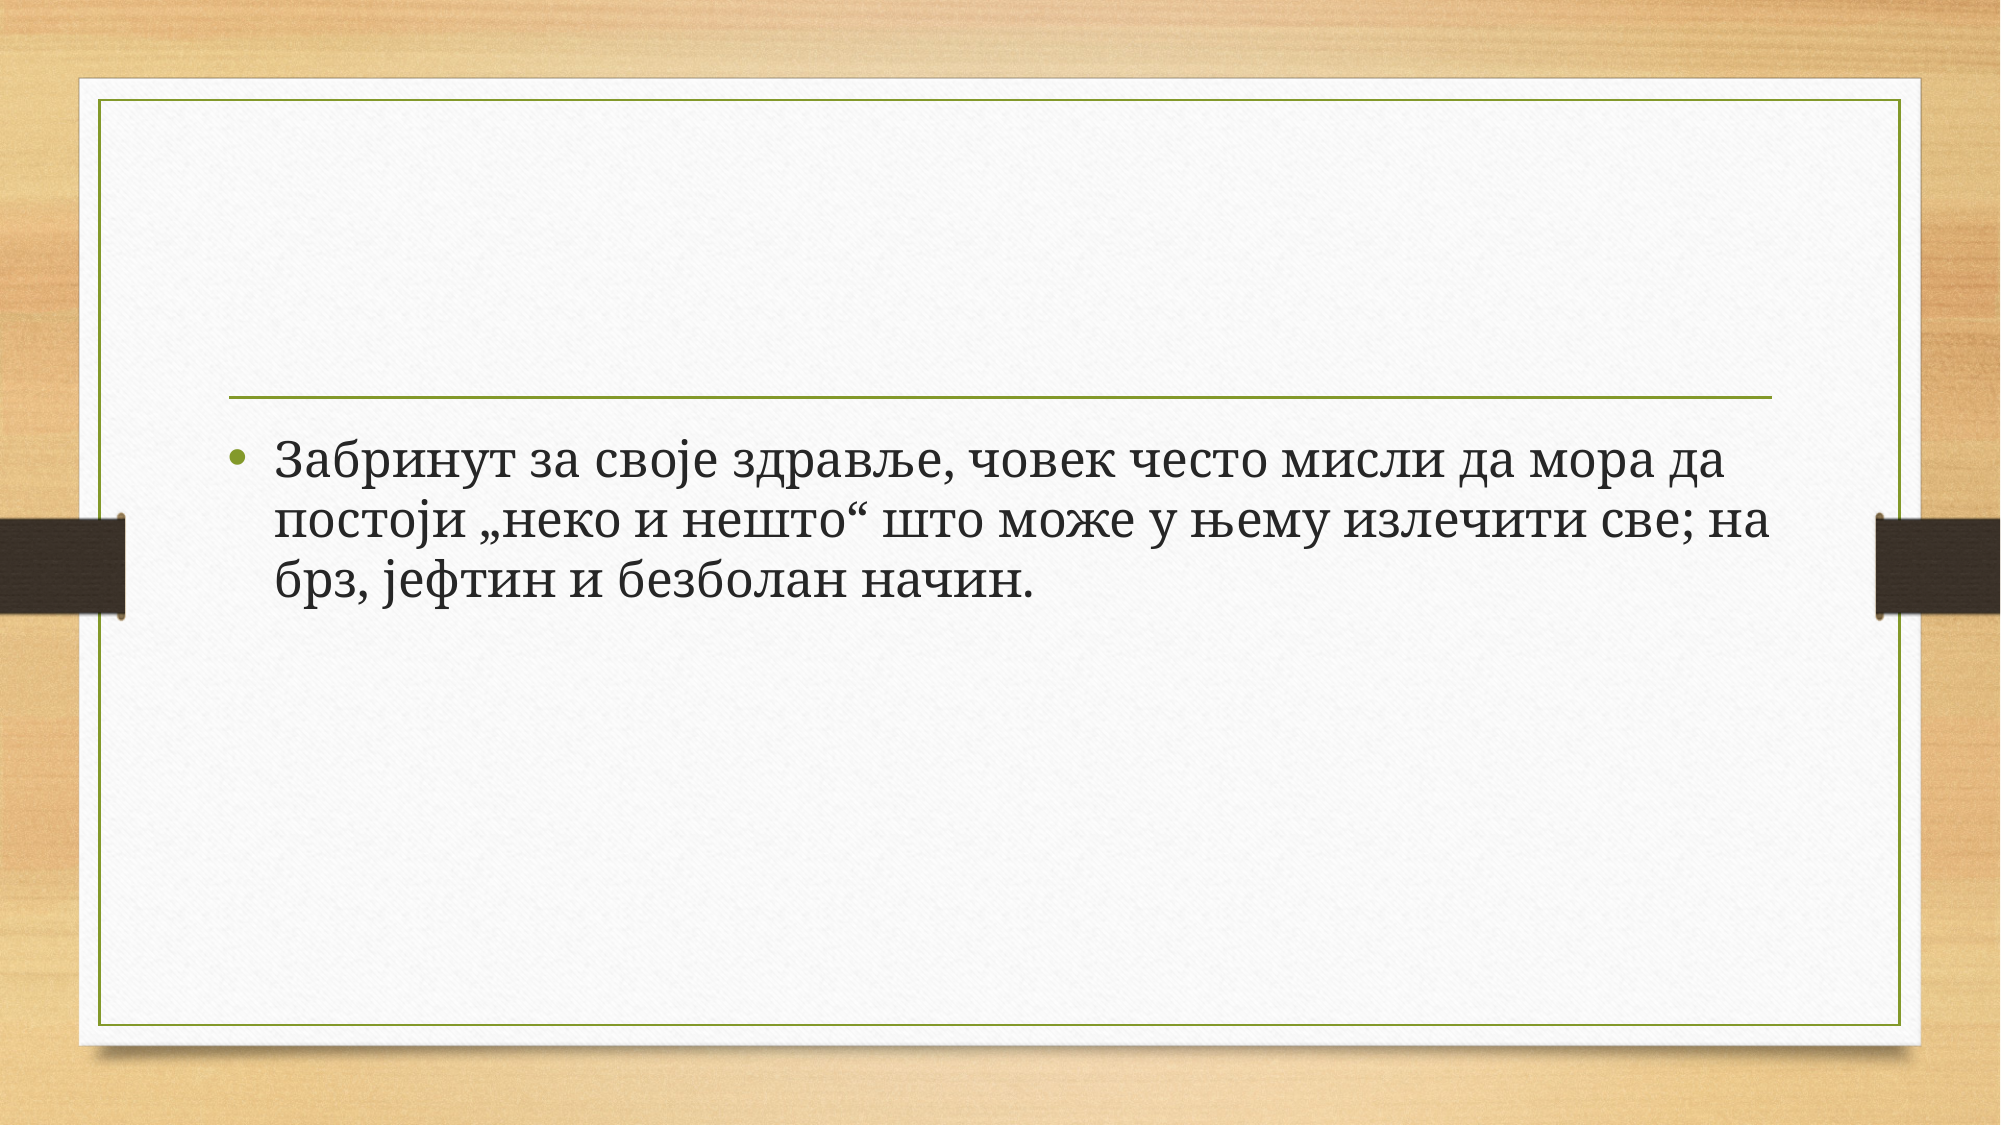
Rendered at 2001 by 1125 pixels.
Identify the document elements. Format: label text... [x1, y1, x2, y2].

list Забринут за своје здравље, човек често мисли да мора да постоји „неко и нешто“ што може у њему излечити све; на брз, јефтин и безболан начин. [212, 419, 1788, 964]
picture [0, 0, 2001, 1125]
